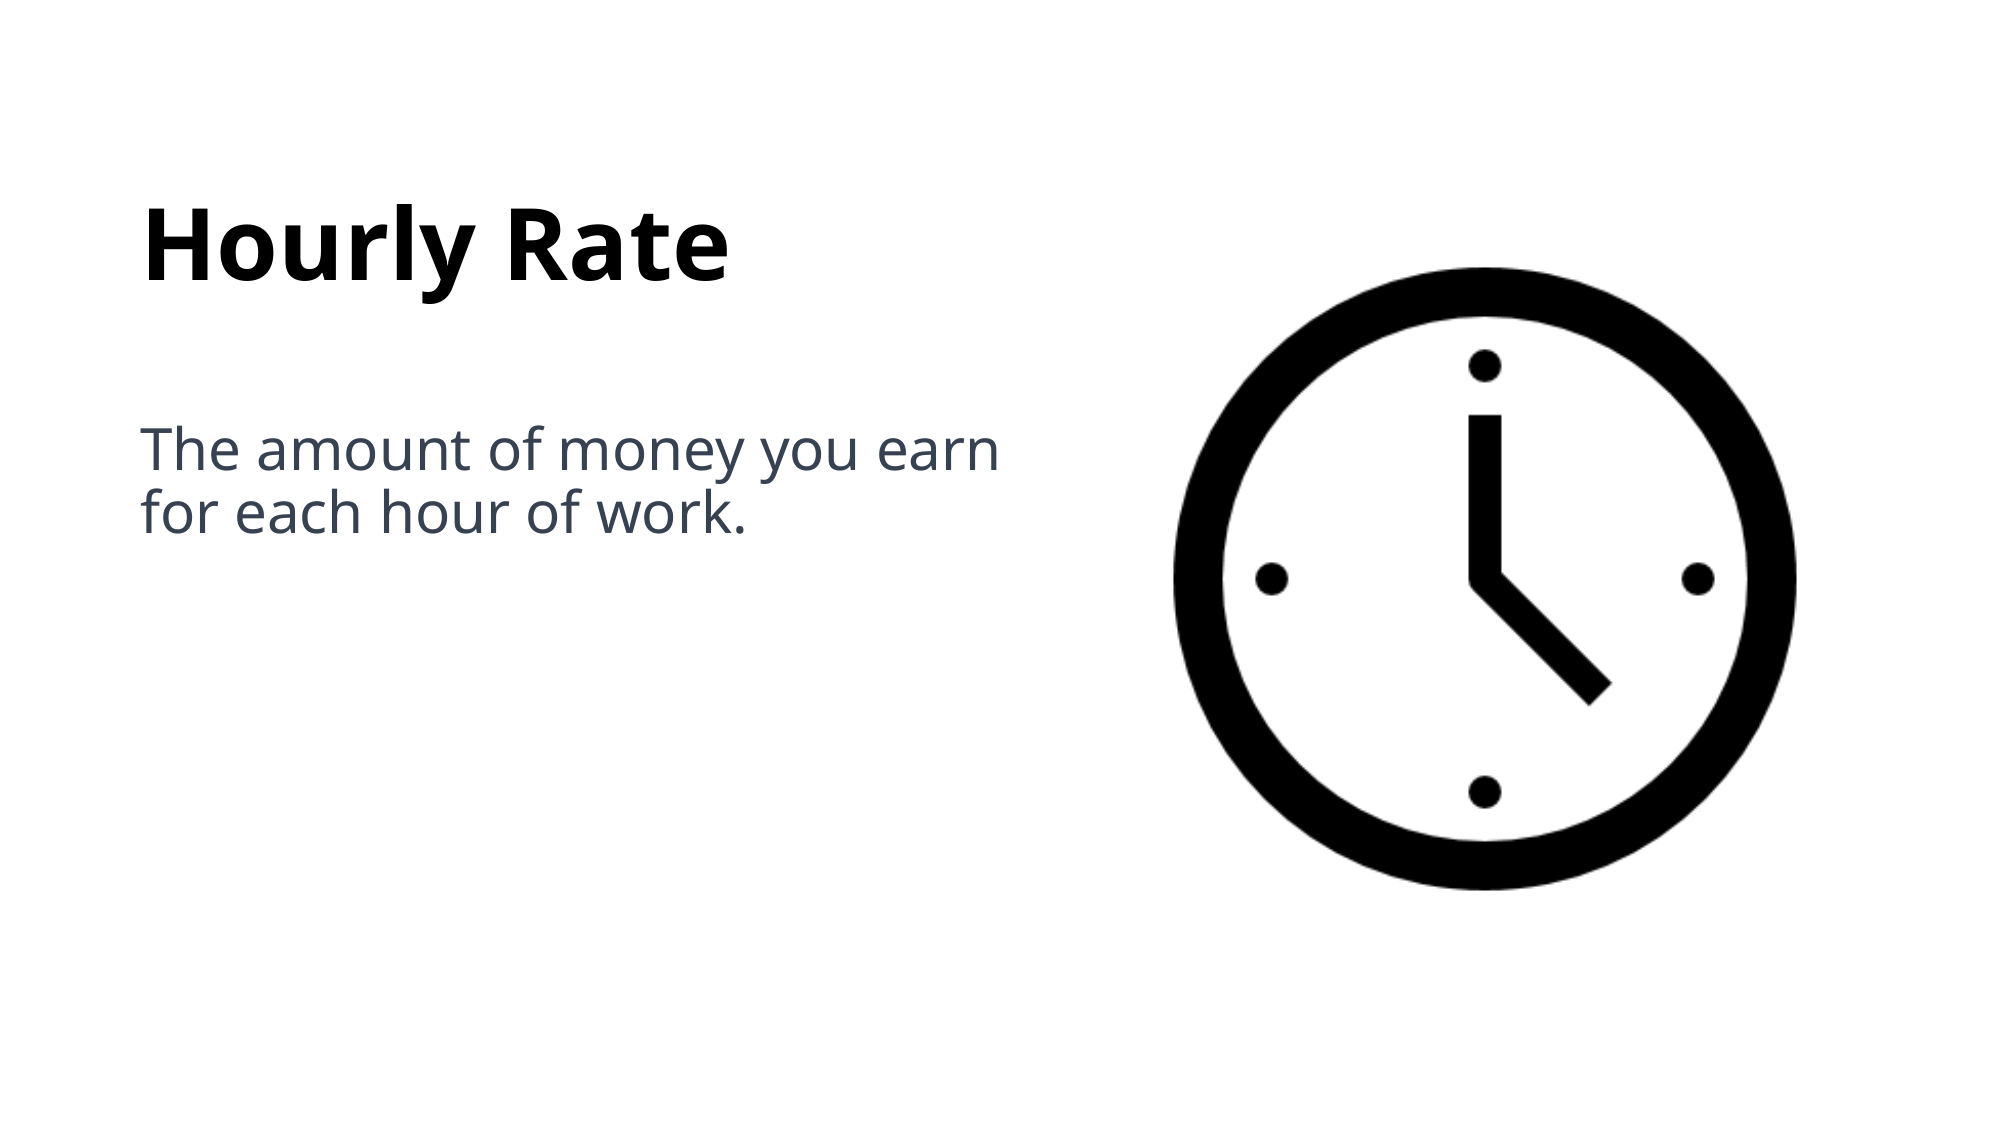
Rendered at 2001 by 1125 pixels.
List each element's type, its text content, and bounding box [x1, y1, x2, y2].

title Hourly Rate [124, 186, 1000, 412]
list The amount of money you earn for each hour of work. [124, 412, 1029, 1043]
picture [1091, 186, 1879, 974]
